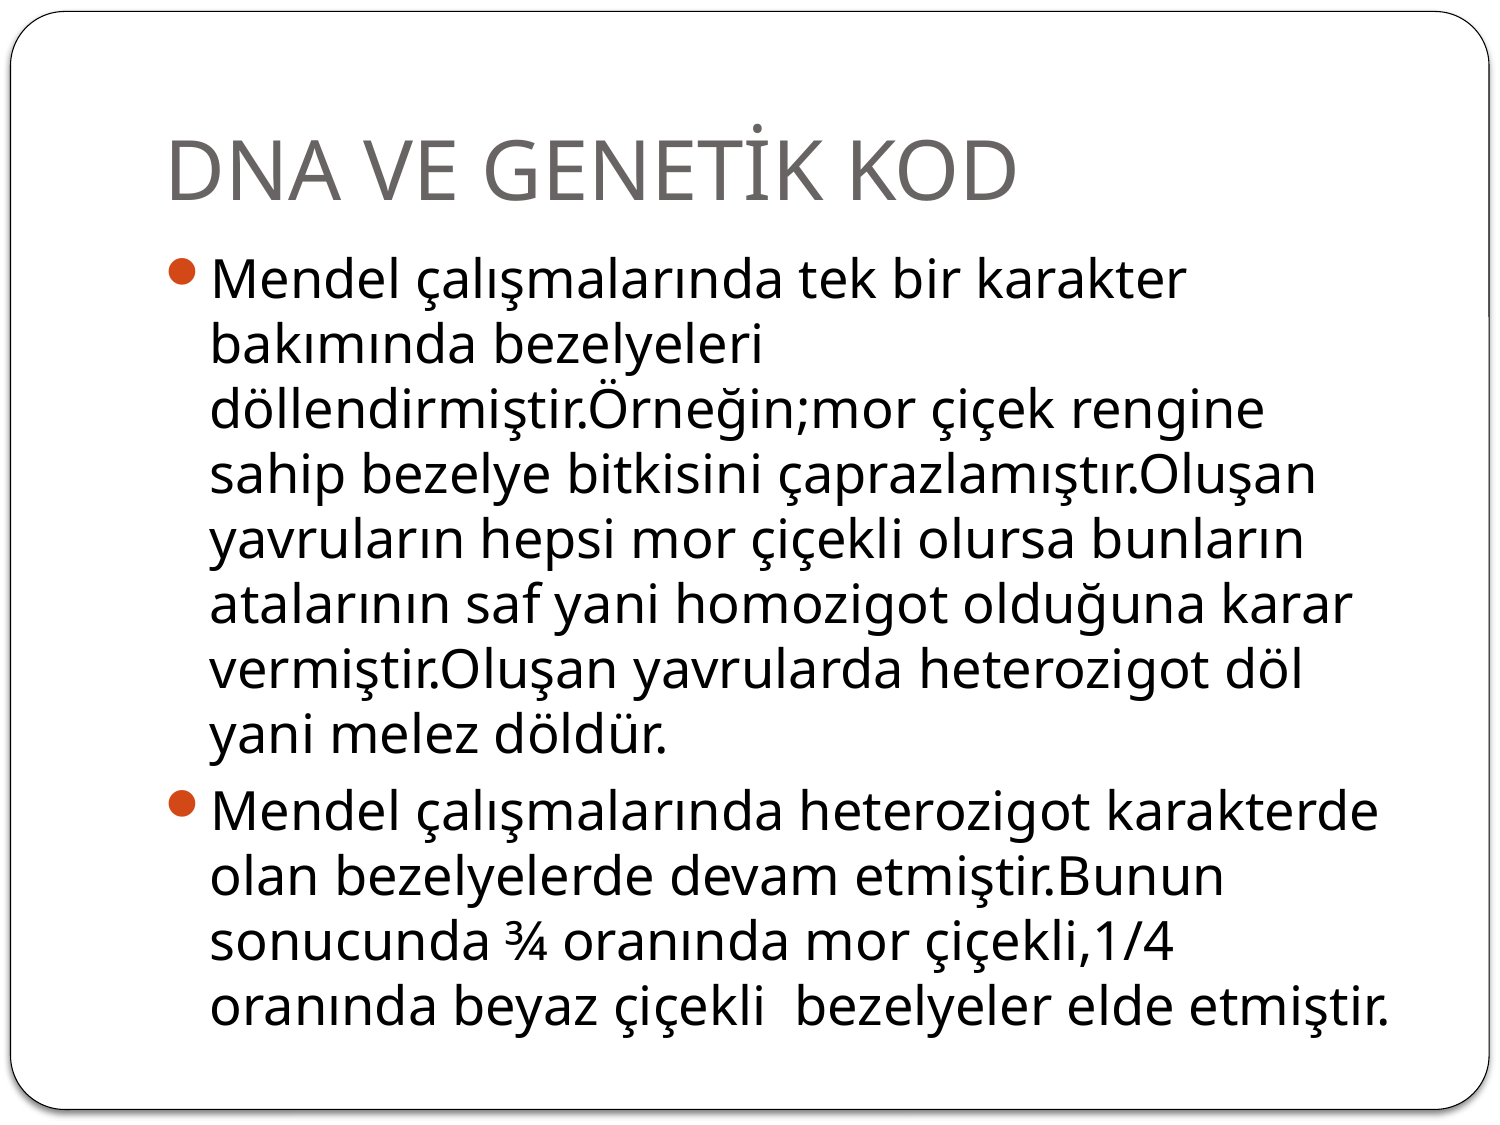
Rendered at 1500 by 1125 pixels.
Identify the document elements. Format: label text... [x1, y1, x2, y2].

title DNA VE GENETİK KOD [150, 45, 1425, 233]
list Mendel çalışmalarında tek bir karakter bakımında bezelyeleri döllendirmiştir.Örneğin;mor çiçek rengine sahip bezelye bitkisini çaprazlamıştır.Oluşan yavruların hepsi mor çiçekli olursa bunların atalarının saf yani homozigot olduğuna karar vermiştir.Oluşan yavrularda heterozigot döl yani melez döldür. Mendel çalışmalarında heterozigot karakterde olan bezelyelerde devam etmiştir.Bunun sonucunda ¾ oranında mor çiçekli,1/4 oranında beyaz çiçekli bezelyeler elde etmiştir. [150, 237, 1425, 988]
